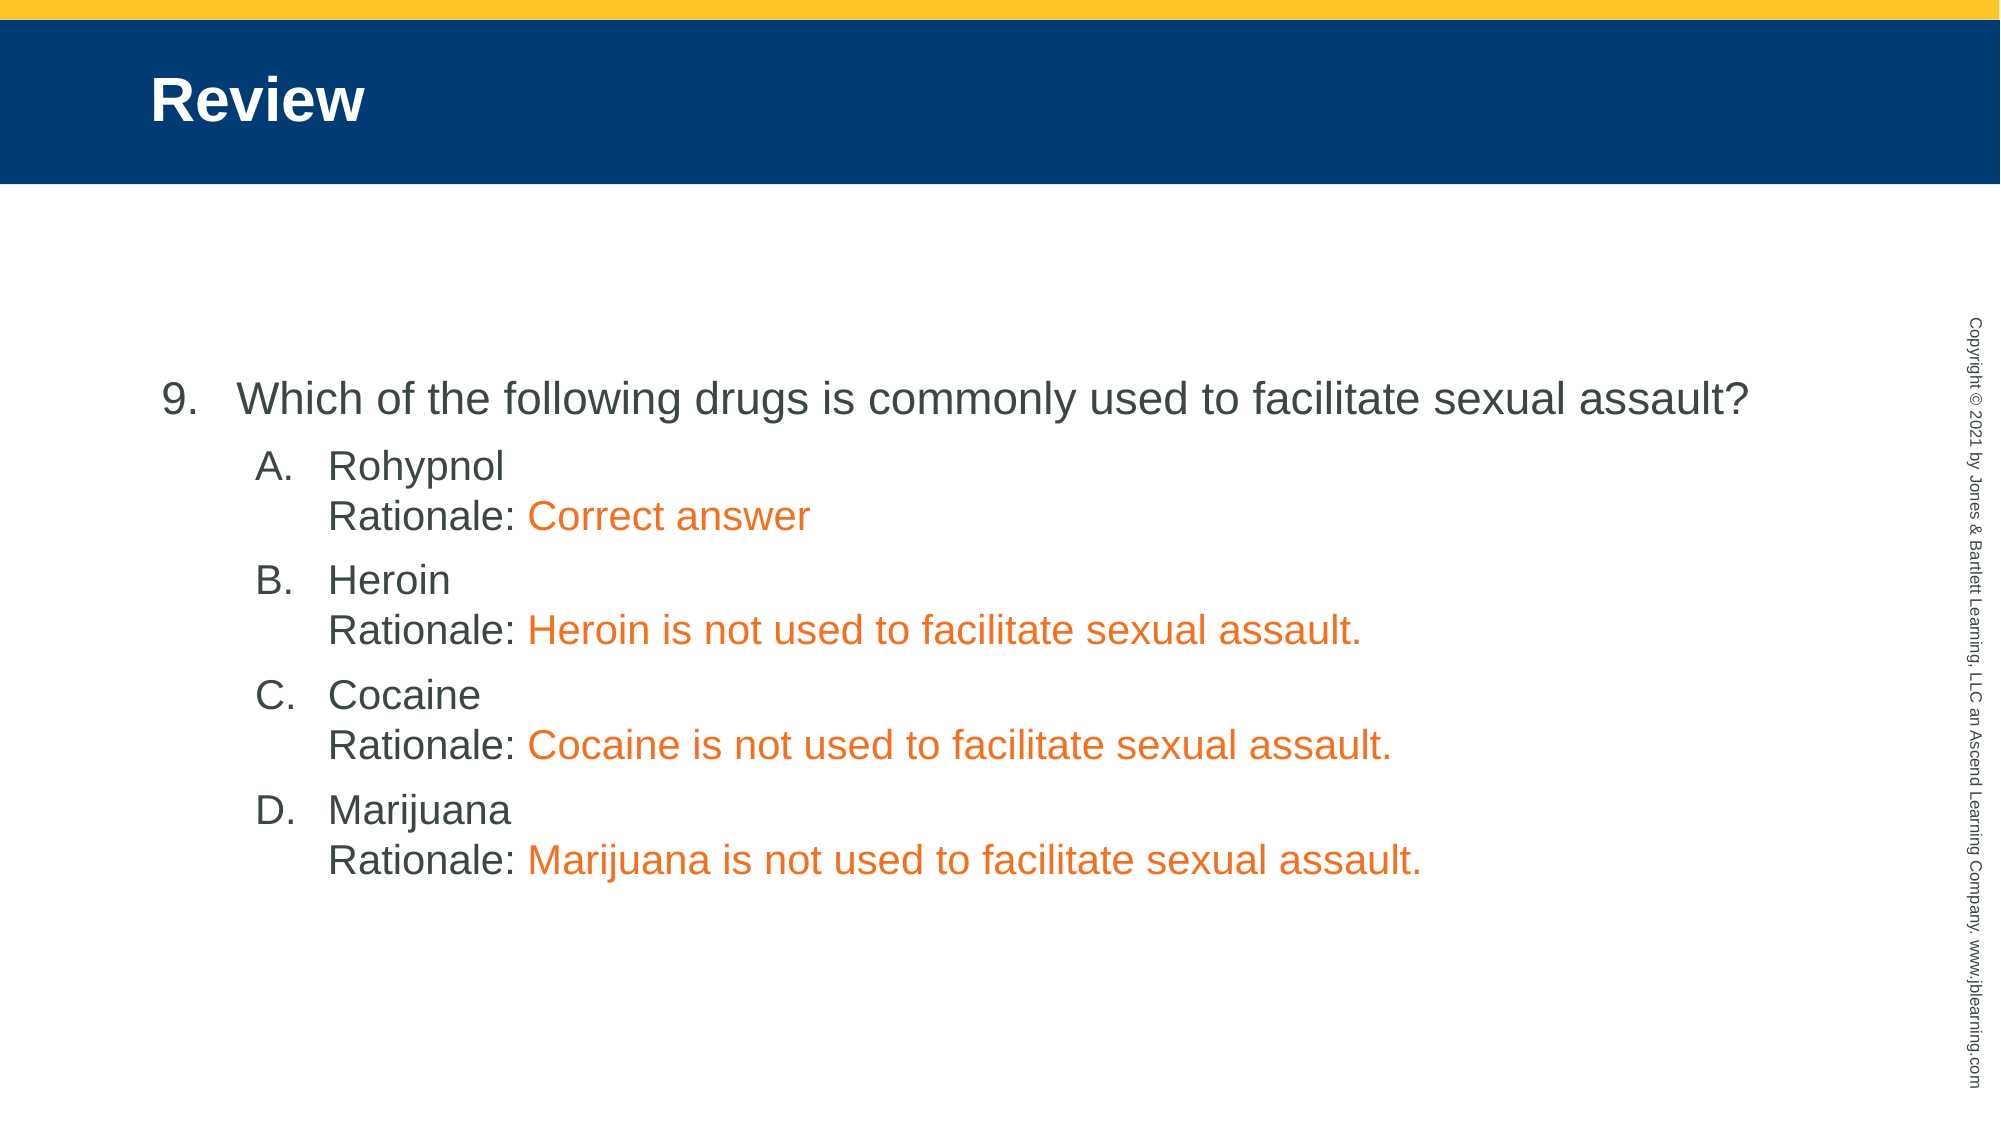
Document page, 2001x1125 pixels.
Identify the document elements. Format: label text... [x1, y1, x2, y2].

title Review [0, 19, 2000, 185]
list Which of the following drugs is commonly used to facilitate sexual assault? Rohypnol Rationale: Correct answer Heroin Rationale: Heroin is not used to facilitate sexual assault. Cocaine Rationale: Cocaine is not used to facilitate sexual assault. Marijuana Rationale: Marijuana is not used to facilitate sexual assault. [146, 361, 1859, 1016]
